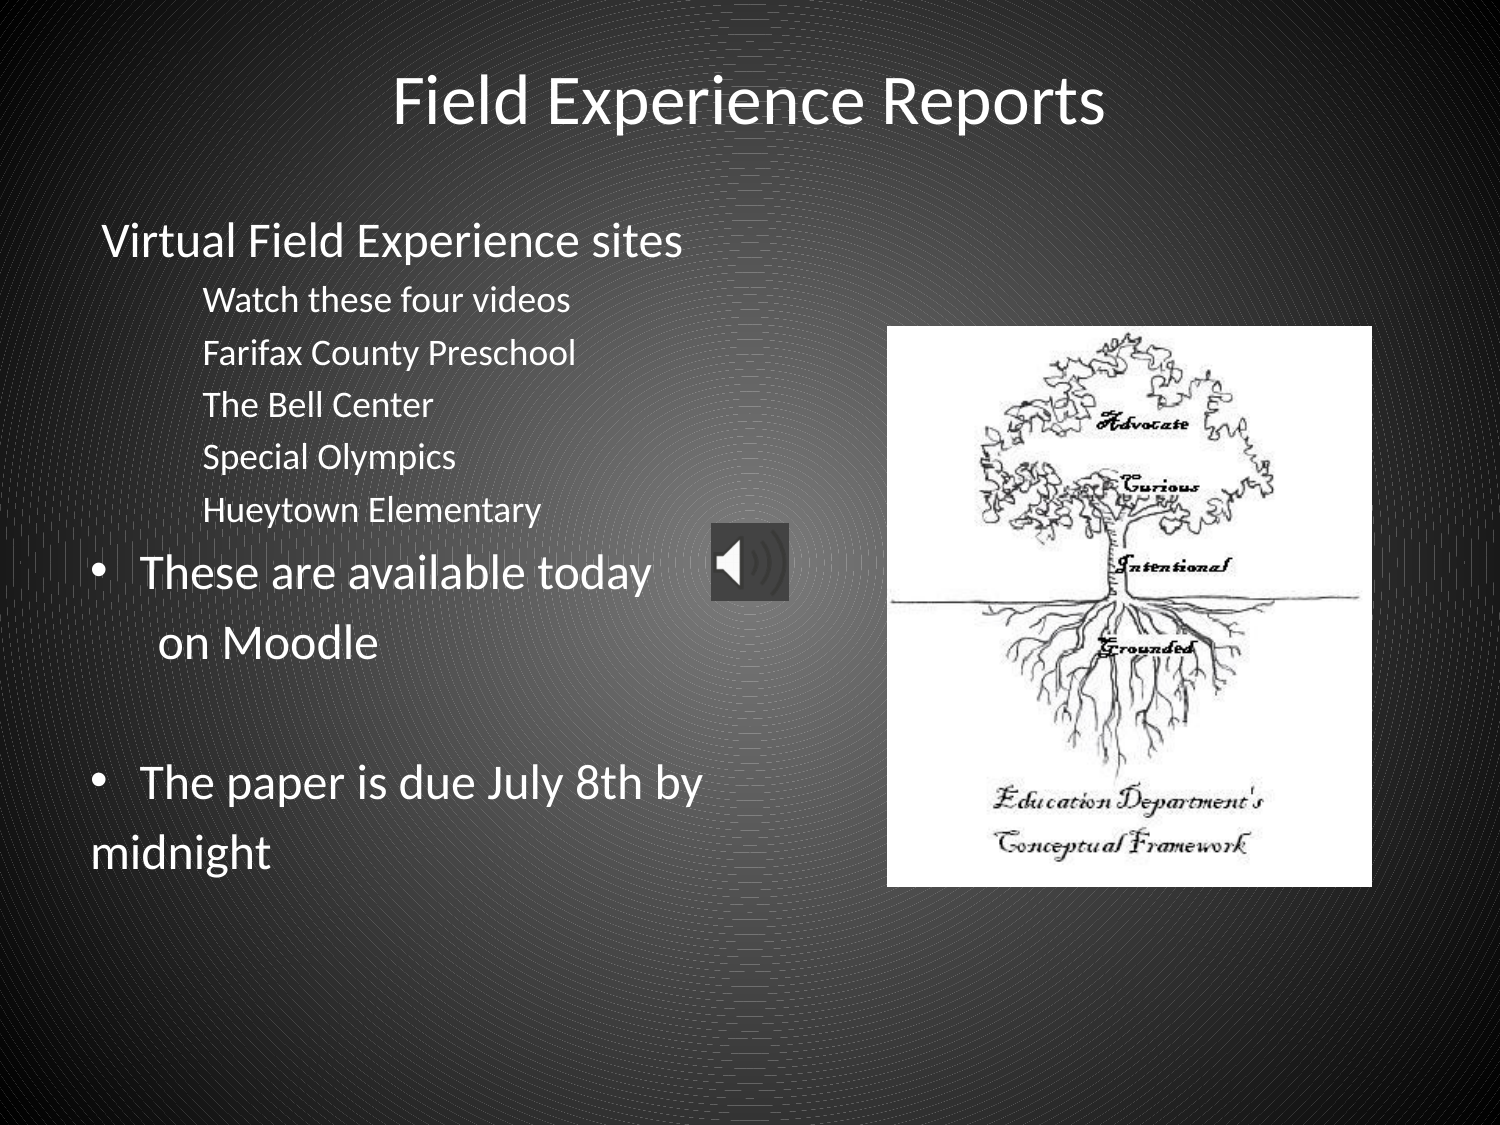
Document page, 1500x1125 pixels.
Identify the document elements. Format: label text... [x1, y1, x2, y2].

list Virtual Field Experience sites Watch these four videos Farifax County Preschool The Bell Center Special Olympics Hueytown Elementary These are available today on Moodle The paper is due July 8th by midnight [75, 200, 1425, 893]
picture [709, 522, 791, 603]
picture [887, 326, 1372, 887]
title Field Experience Reports [75, 45, 1425, 200]
